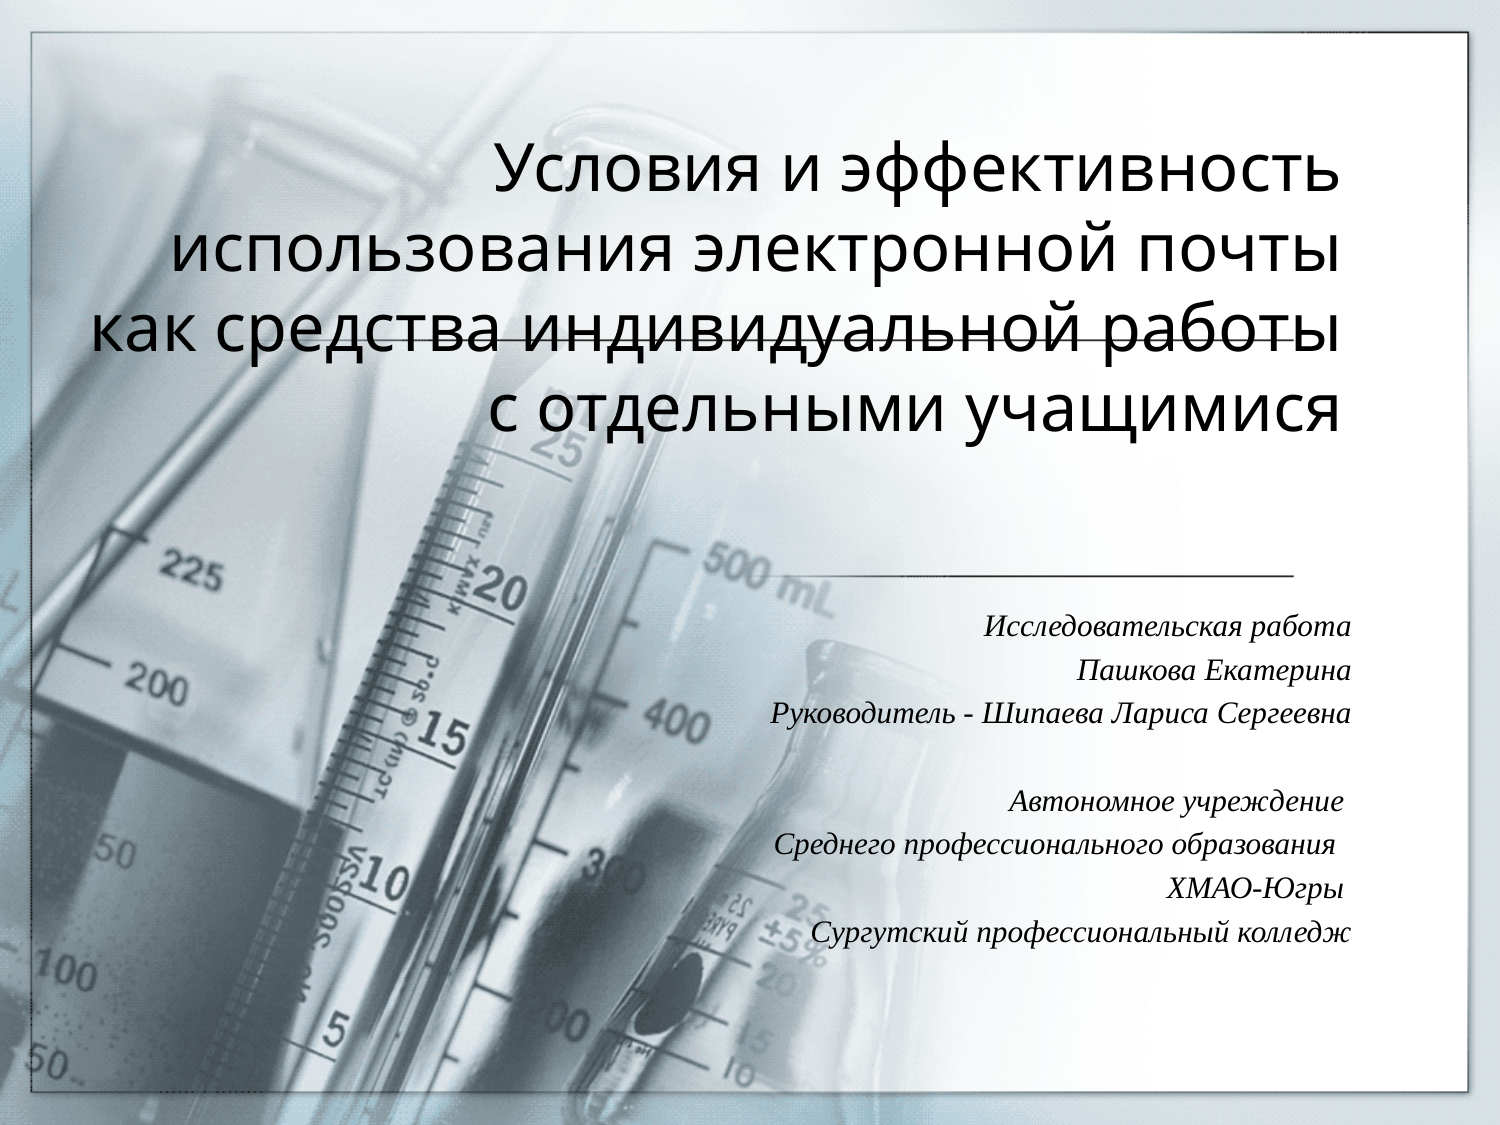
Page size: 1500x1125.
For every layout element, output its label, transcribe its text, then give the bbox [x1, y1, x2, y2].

picture [0, 0, 1500, 1125]
subtitle Исследовательская работа Пашкова Екатерина Руководитель - Шипаева Лариса Сергеевна Автономное учреждение Среднего профессионального образования ХМАО-Югры Сургутский профессиональный колледж [304, 597, 1368, 923]
title Условия и эффективность использования электронной почты как средства индивидуальной работы с отдельными учащимися [58, 140, 1359, 429]
